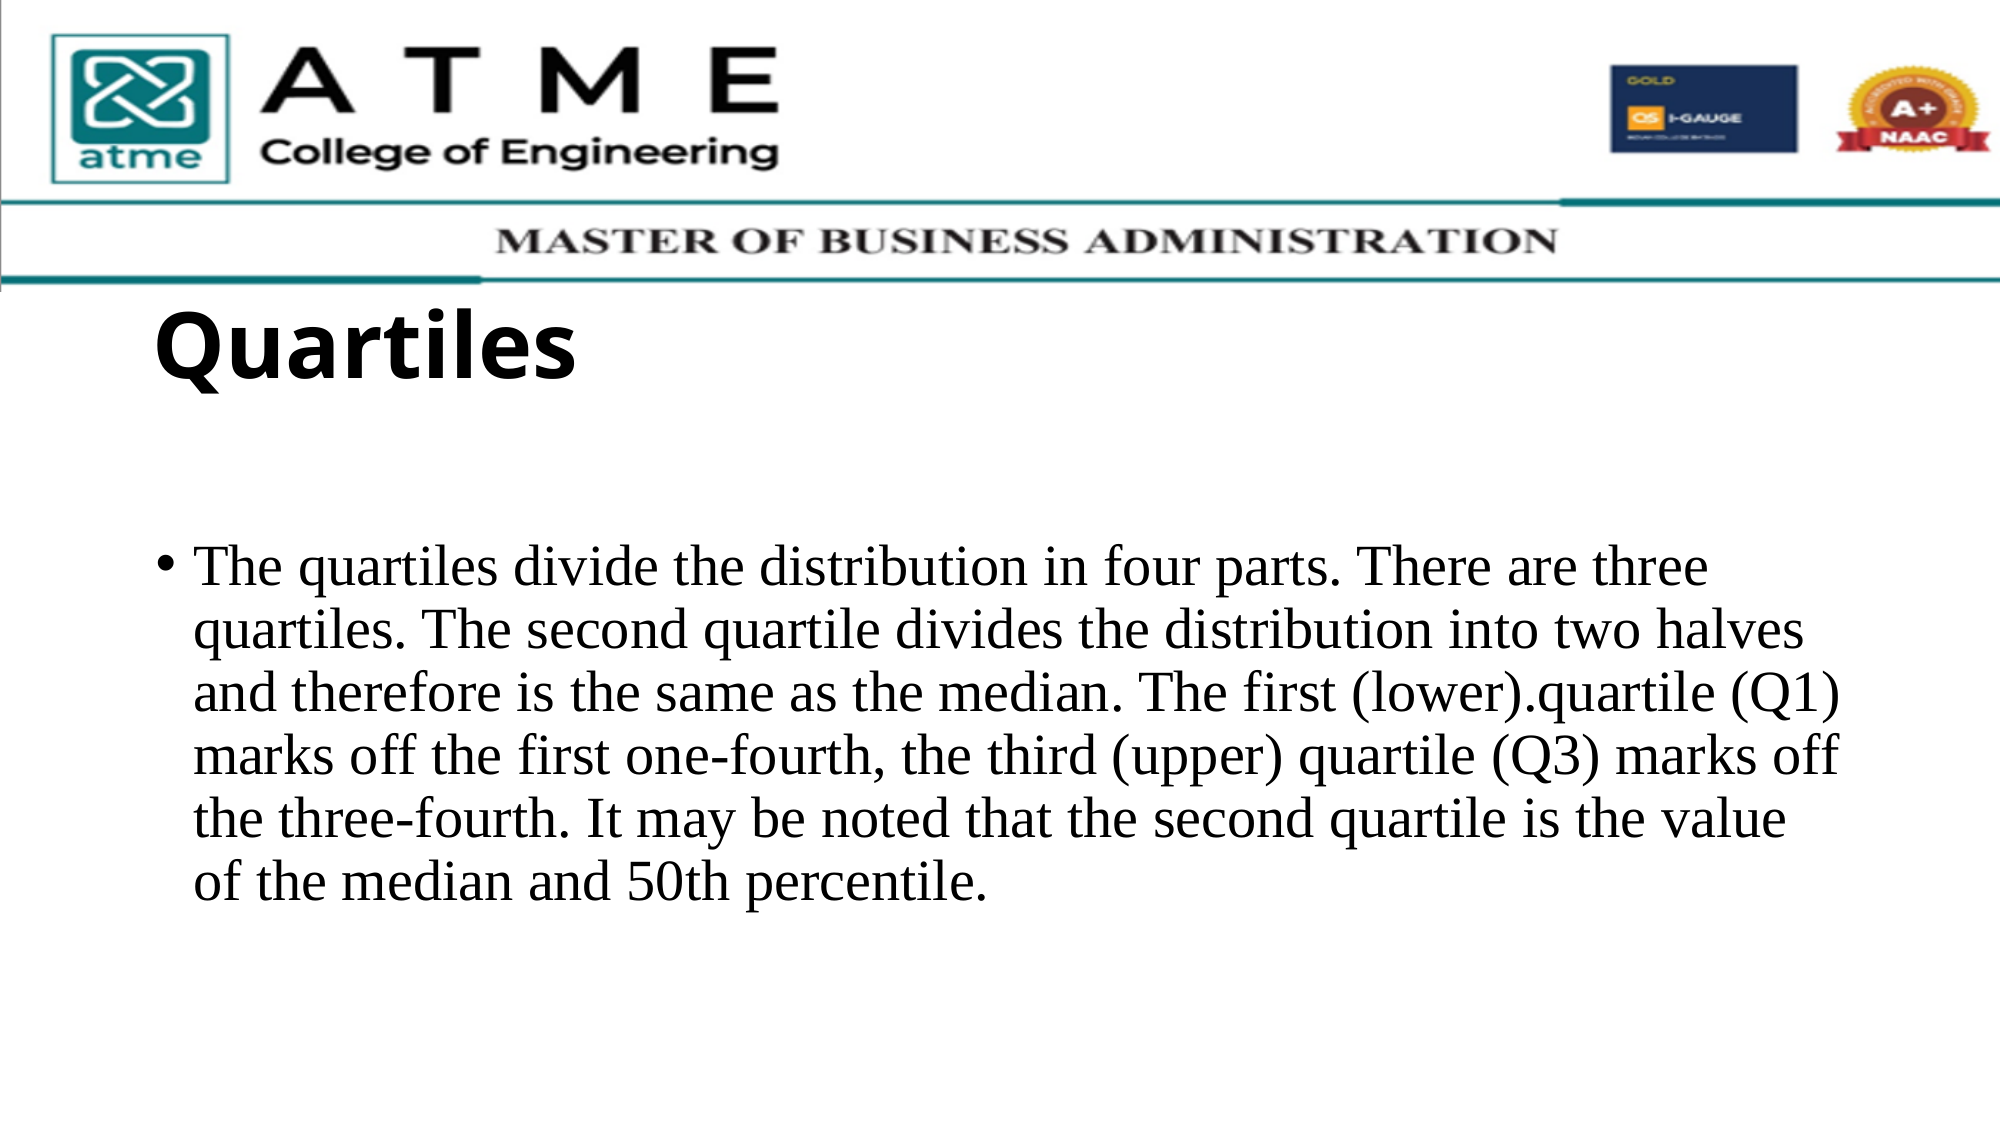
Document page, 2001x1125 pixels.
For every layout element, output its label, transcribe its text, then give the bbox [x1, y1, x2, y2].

list The quartiles divide the distribution in four parts. There are three quartiles. The second quartile divides the distribution into two halves and therefore is the same as the median. The first (lower).quartile (Q1) marks off the first one-fourth, the third (upper) quartile (Q3) marks off the three-fourth. It may be noted that the second quartile is the value of the median and 50th percentile. [140, 527, 1866, 1014]
picture [0, 0, 2000, 292]
title Quartiles [137, 240, 1863, 458]
